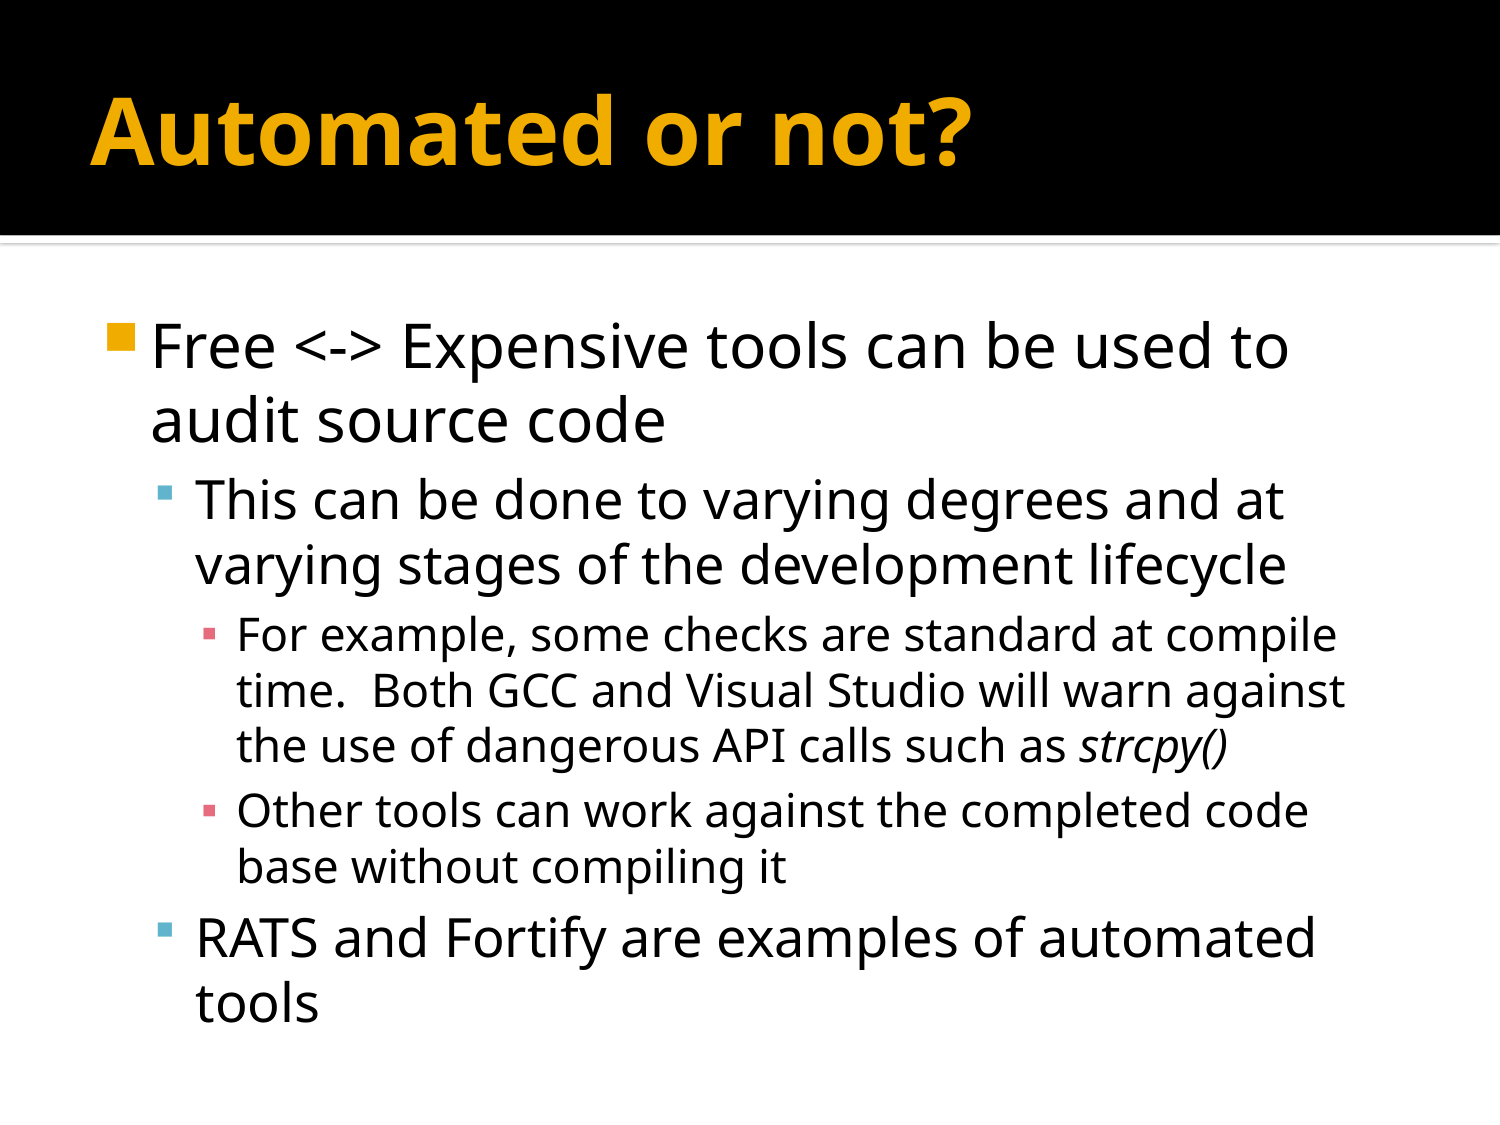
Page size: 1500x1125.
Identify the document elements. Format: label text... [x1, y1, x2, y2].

title Automated or not? [75, 25, 1425, 231]
list Free <-> Expensive tools can be used to audit source code This can be done to varying degrees and at varying stages of the development lifecycle For example, some checks are standard at compile time. Both GCC and Visual Studio will warn against the use of dangerous API calls such as strcpy() Other tools can work against the completed code base without compiling it RATS and Fortify are examples of automated tools [75, 291, 1425, 1050]
